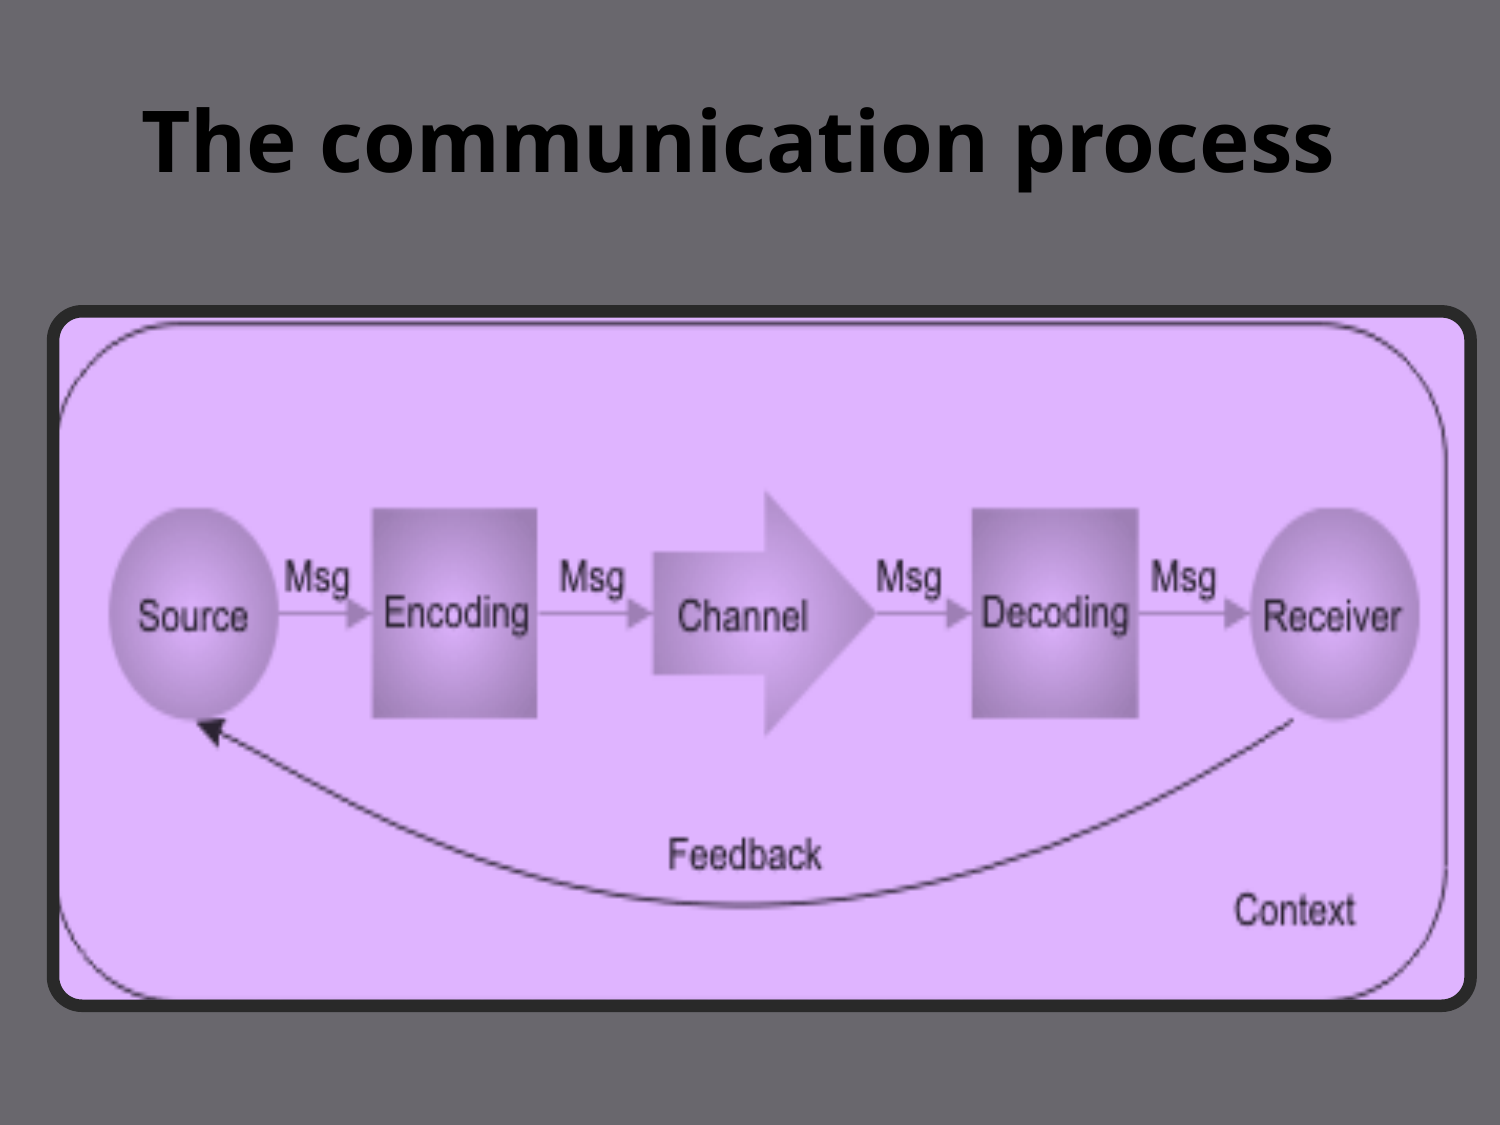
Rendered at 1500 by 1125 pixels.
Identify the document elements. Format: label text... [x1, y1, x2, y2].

picture [52, 311, 1471, 1006]
title The communication process [75, 45, 1425, 233]
